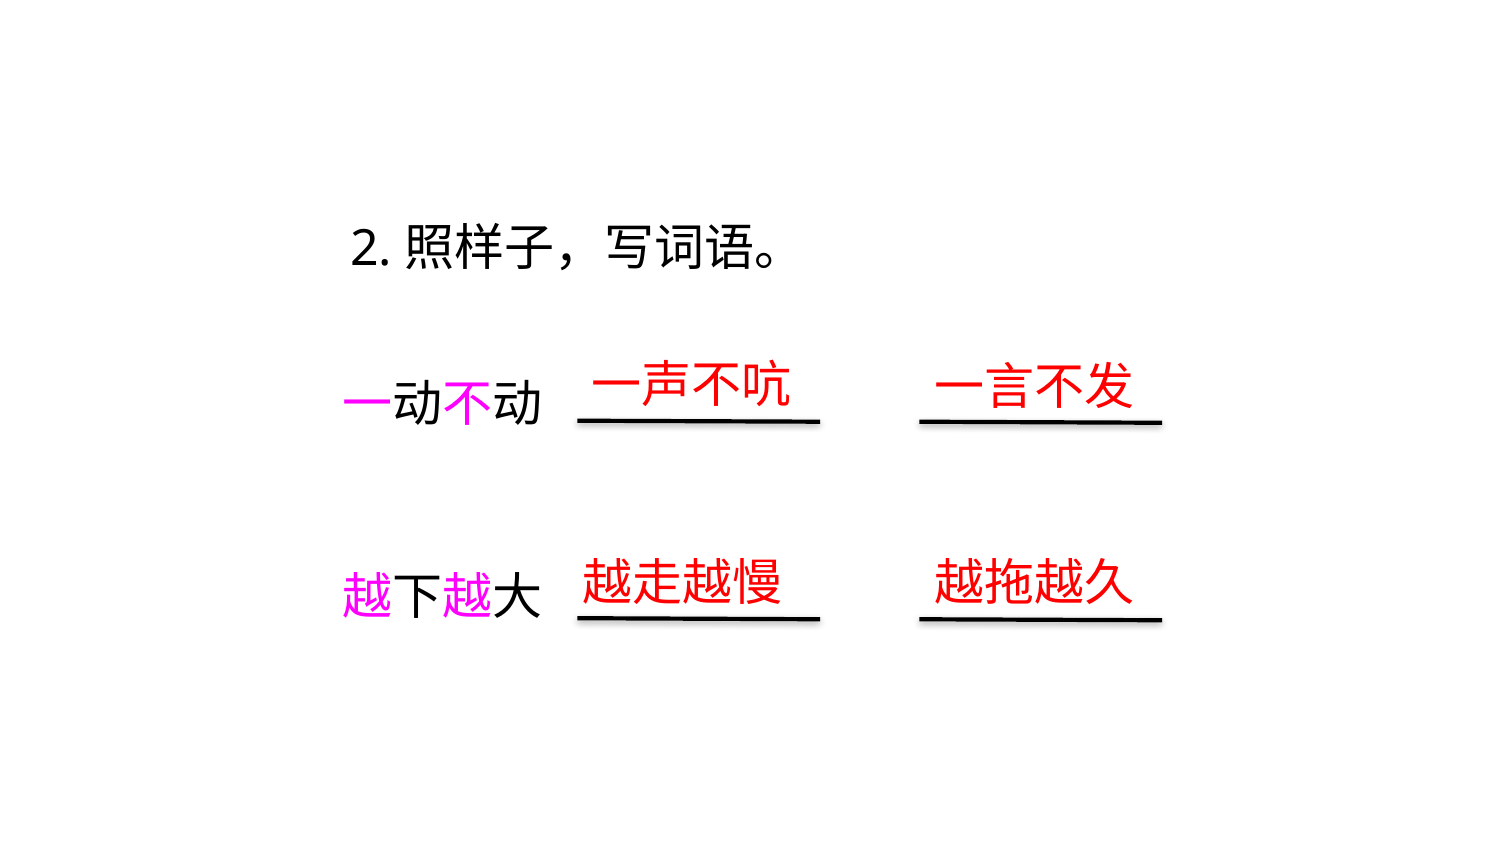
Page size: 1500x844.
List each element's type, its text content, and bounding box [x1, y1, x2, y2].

text_box 2.照样子，写词语。 [305, 164, 1093, 267]
text_box 越下越大 [327, 557, 1178, 633]
text_box 一言不发 [919, 347, 1209, 422]
text_box 一声不吭 [577, 345, 867, 420]
text_box 越拖越久 [919, 542, 1209, 618]
text_box 越走越慢 [567, 542, 857, 618]
text_box 一动不动 [327, 363, 1178, 439]
